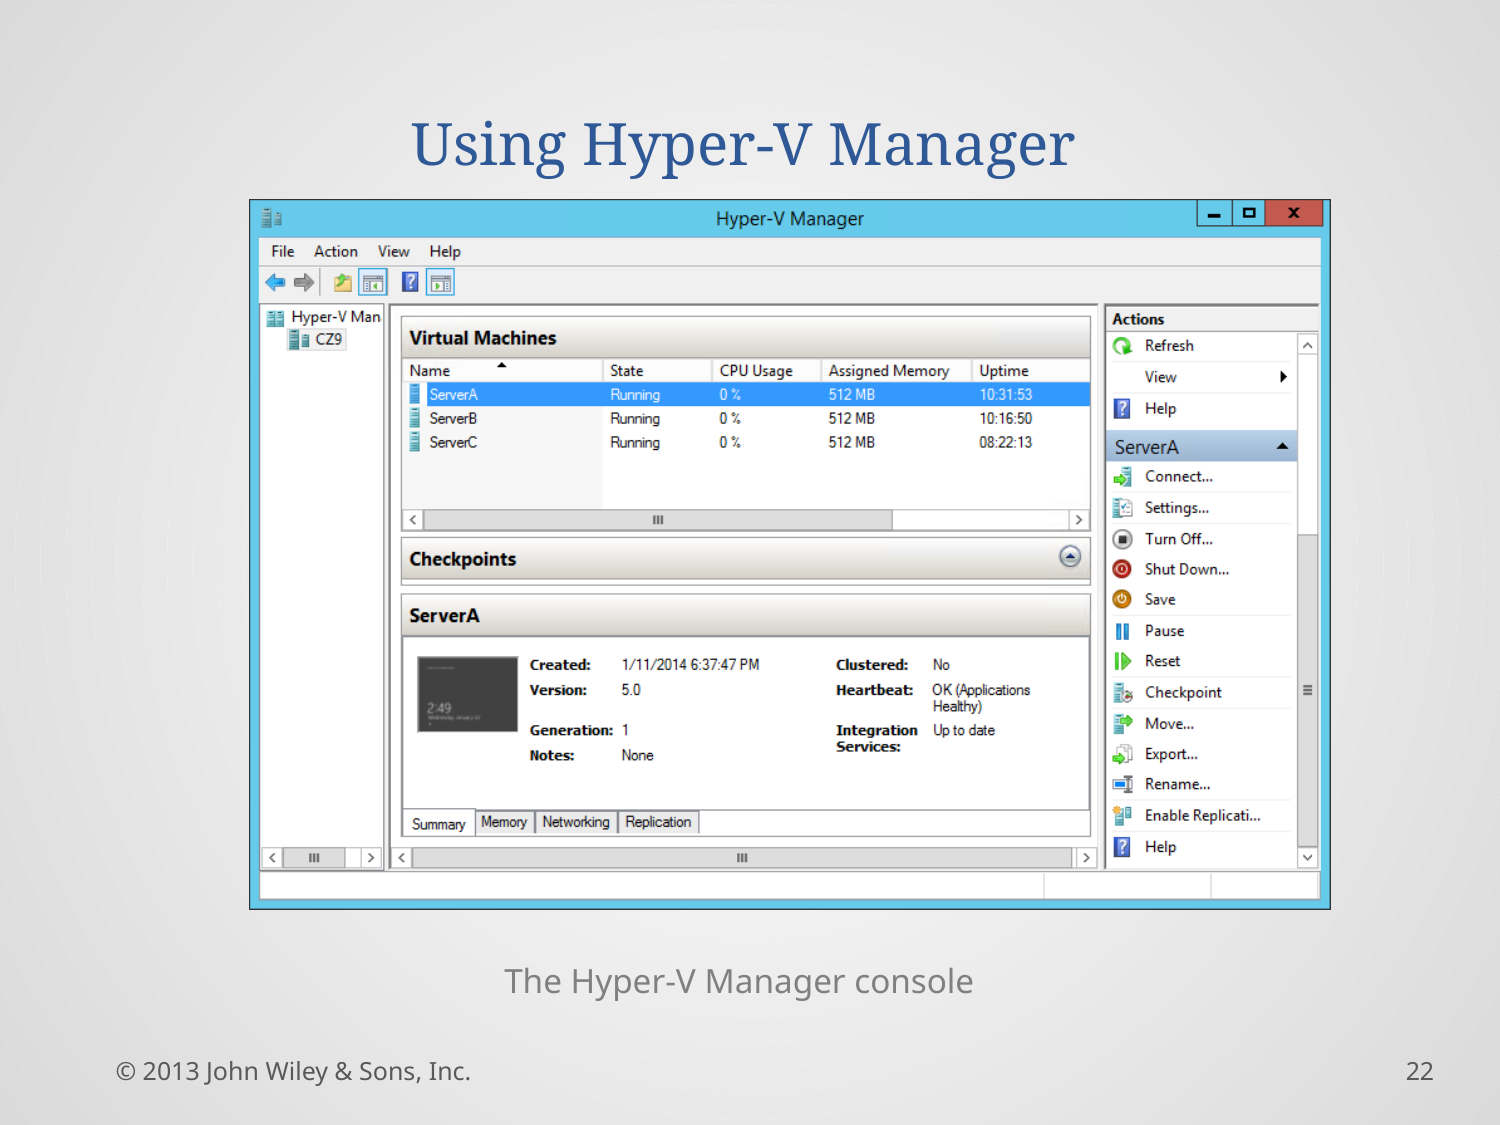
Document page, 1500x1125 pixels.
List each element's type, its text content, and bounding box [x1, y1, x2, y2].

picture [249, 199, 1331, 910]
footer © 2013 John Wiley & Sons, Inc. [108, 1042, 576, 1103]
title Using Hyper-V Manager [275, 37, 1213, 185]
list The Hyper-V Manager console [275, 953, 1213, 1041]
slide_number 22 [1401, 1042, 1494, 1103]
